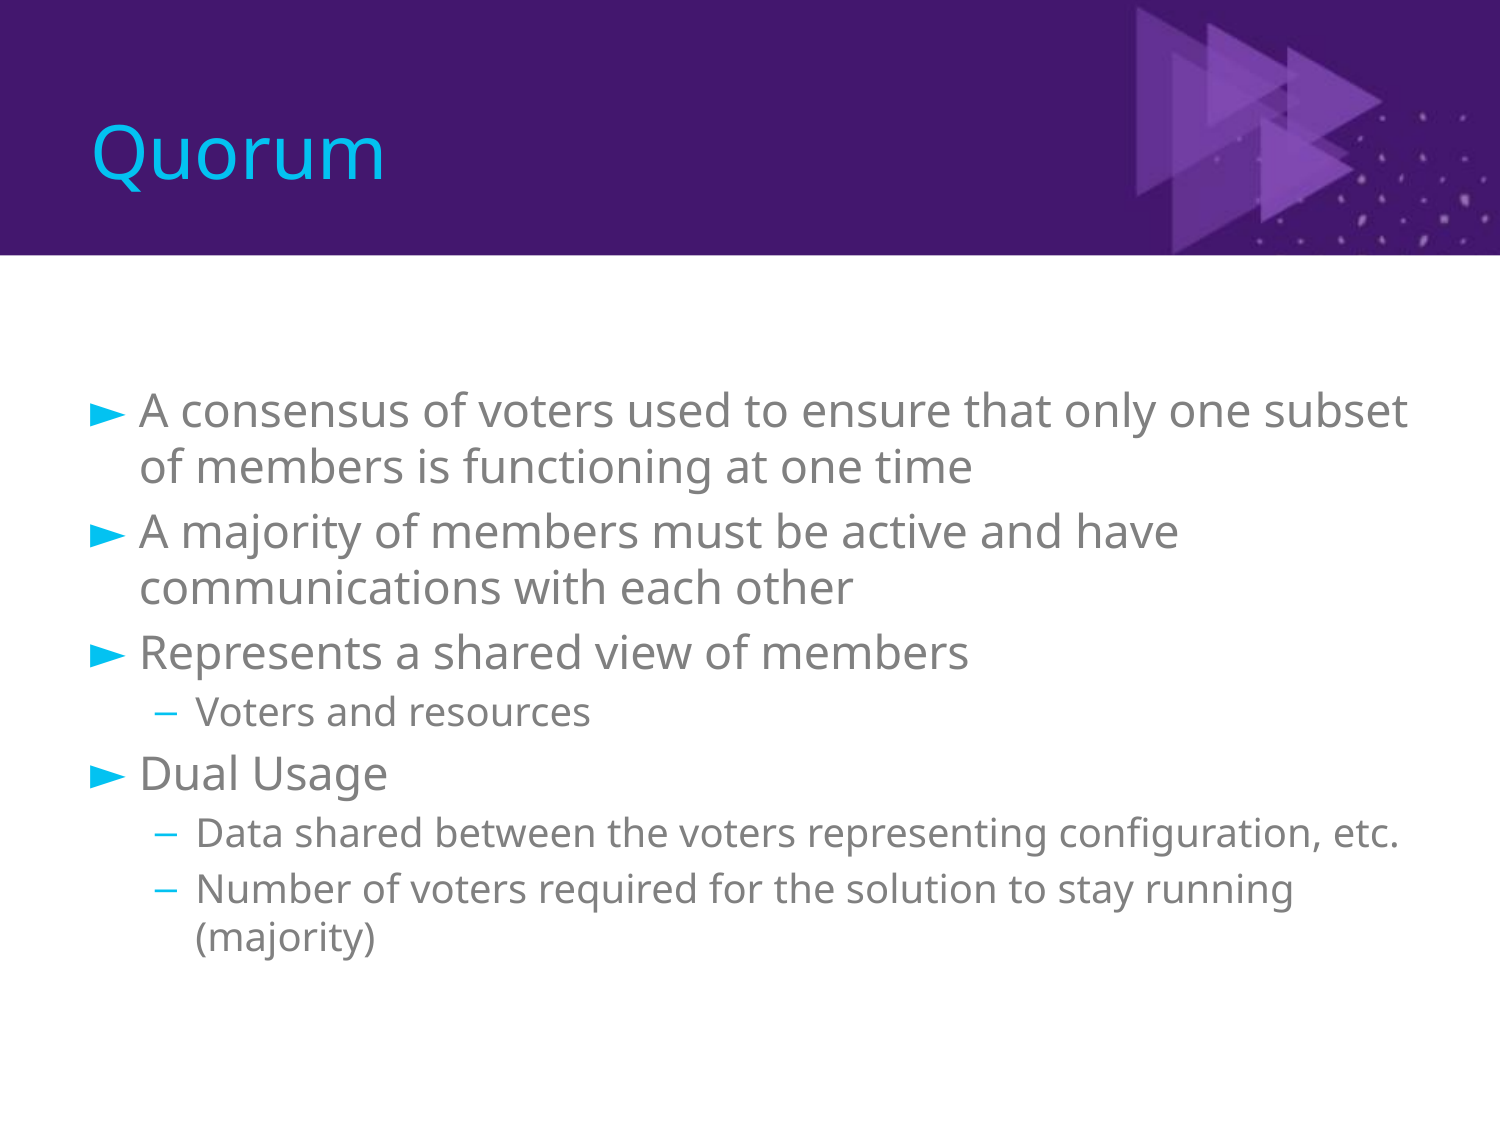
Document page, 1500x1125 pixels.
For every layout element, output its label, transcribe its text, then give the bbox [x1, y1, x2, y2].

title Quorum [75, 56, 1425, 244]
picture [0, 0, 1500, 255]
list A consensus of voters used to ensure that only one subset of members is functioning at one time A majority of members must be active and have communications with each other Represents a shared view of members Voters and resources Dual Usage Data shared between the voters representing configuration, etc. Number of voters required for the solution to stay running (majority) [75, 373, 1425, 1005]
